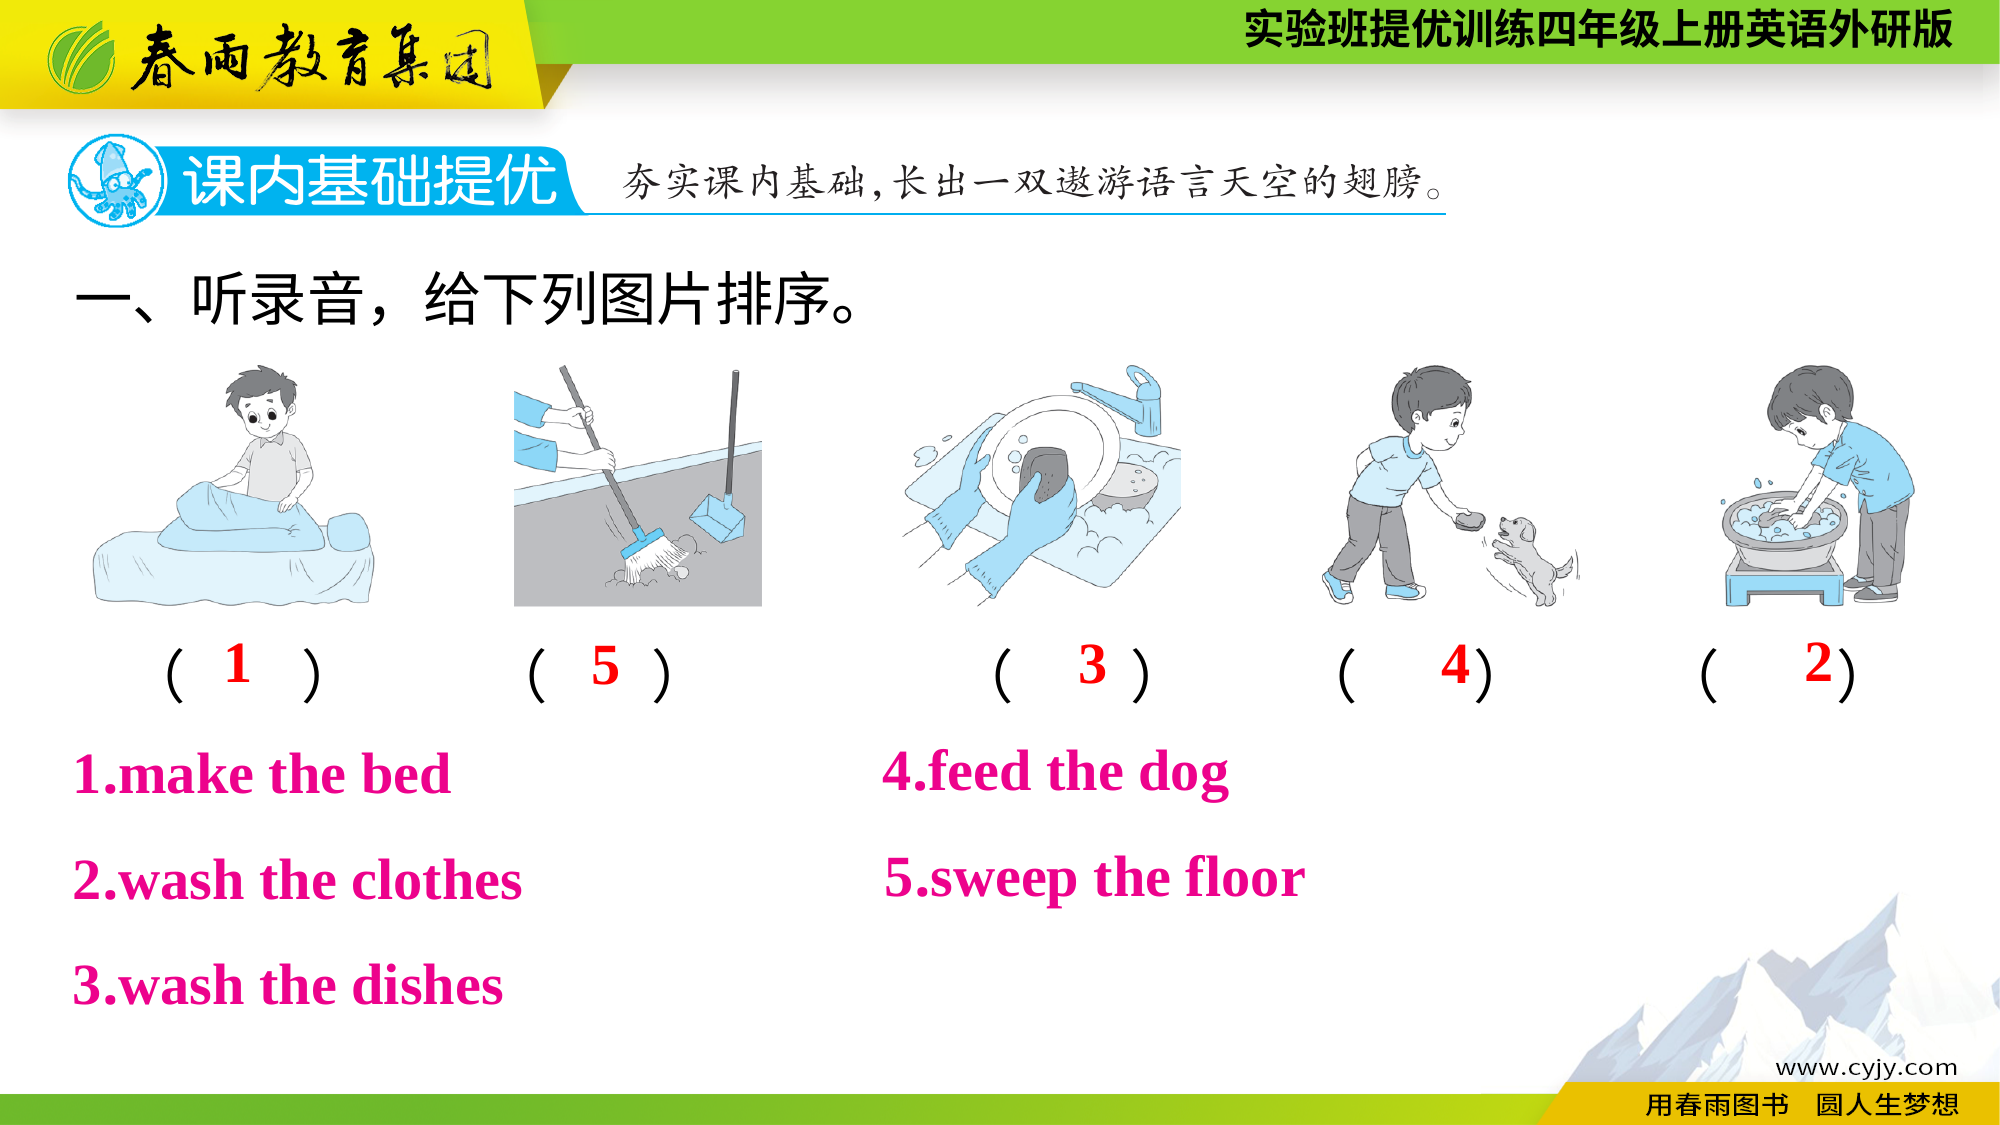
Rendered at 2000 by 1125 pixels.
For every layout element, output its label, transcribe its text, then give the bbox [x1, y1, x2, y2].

text_box 5 [576, 633, 636, 704]
text_box （ ） （ ） （ ） （ ） （ ） [1123, 627, 1944, 718]
text_box （ ） （ ） （ ） （ ） （ ） [597, 633, 1063, 718]
text_box 2.wash the clothes [57, 798, 597, 903]
text_box 4 [1426, 633, 1486, 703]
text_box （ ） （ ） （ ） （ ） （ ） [283, 633, 576, 692]
list 一、听录音，给下列图片排序。 [59, 219, 1944, 328]
text_box 2 [1789, 633, 1849, 701]
text_box 1.make the bed [57, 692, 597, 798]
text_box 3.wash the dishes [57, 903, 597, 1024]
picture [0, 0, 2000, 1125]
text_box 5.sweep the floor [869, 795, 1409, 916]
text_box 1 [208, 633, 283, 702]
text_box 3 [1063, 633, 1123, 703]
text_box （ ） （ ） （ ） （ ） （ ） [59, 632, 208, 692]
text_box 4.feed the dog [867, 690, 1407, 810]
